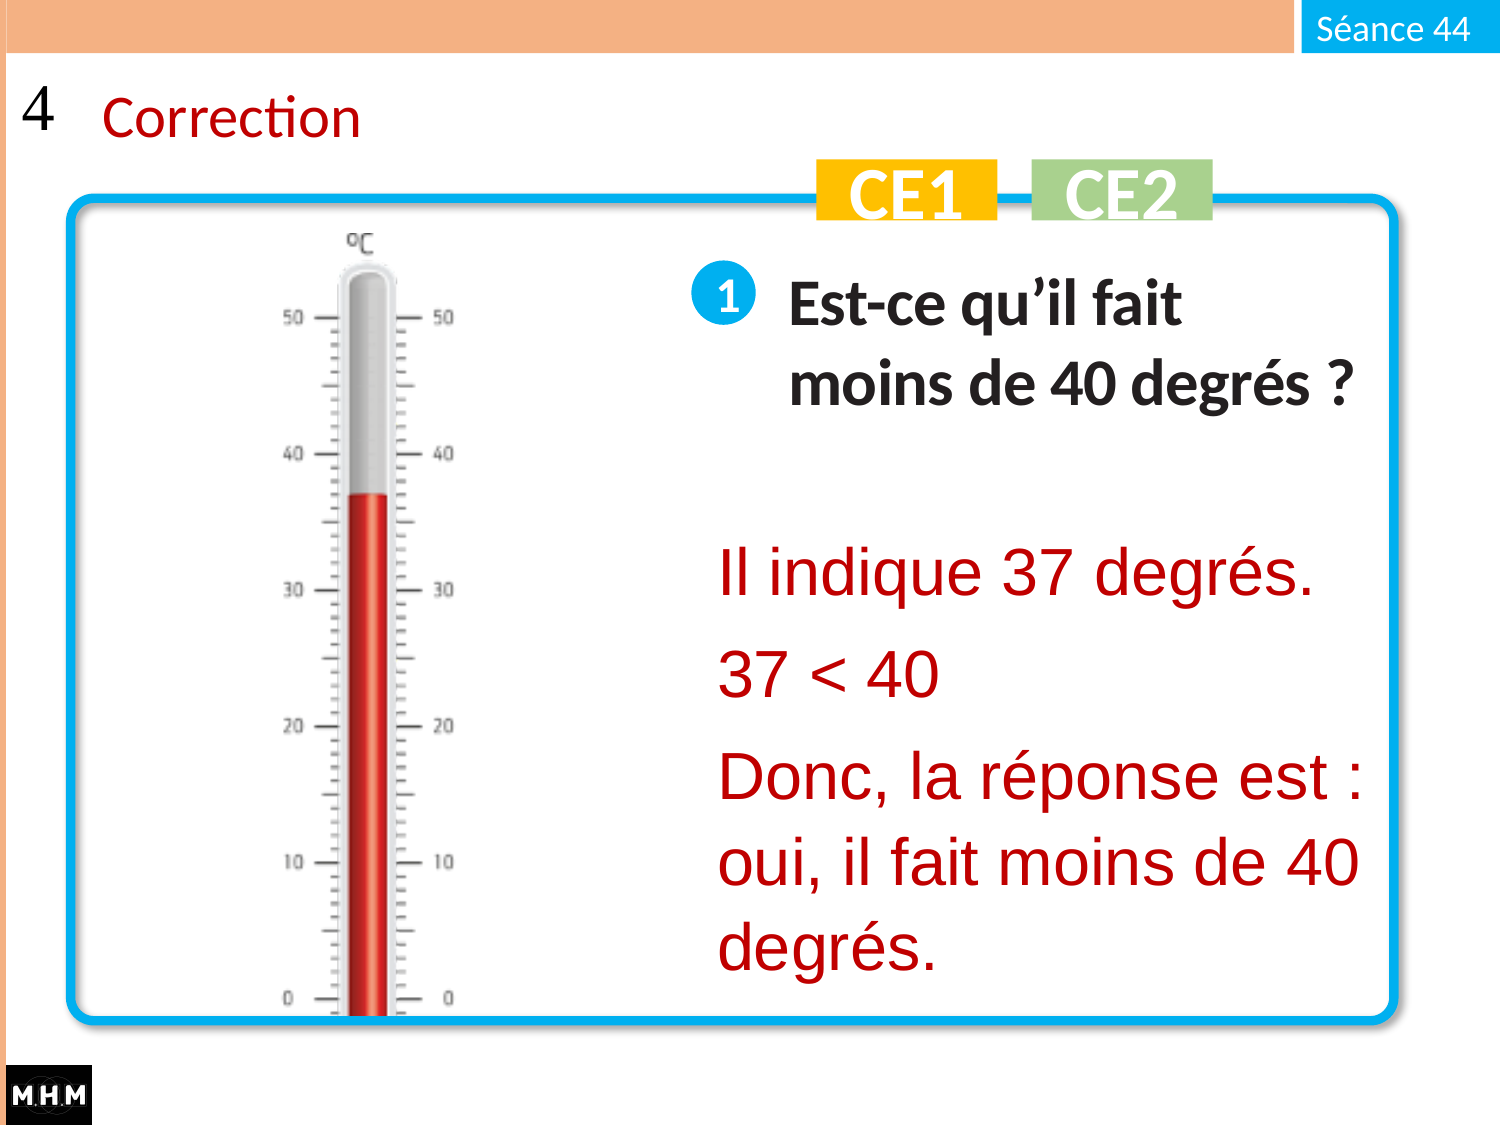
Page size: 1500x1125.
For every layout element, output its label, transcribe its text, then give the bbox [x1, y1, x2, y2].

text_box CE2 [1031, 158, 1214, 221]
text_box Est-ce qu’il fait moins de 40 degrés ? [773, 597, 1377, 861]
text_box [69, 197, 1395, 1022]
text_box Est-ce qu’il fait moins de 40 degrés ? [773, 251, 1377, 515]
picture [87, 233, 651, 1015]
text_box CE1 [815, 158, 998, 221]
title Correction [87, 32, 1382, 158]
text_box 1 [690, 259, 757, 326]
picture [6, 1065, 92, 1125]
text_box Il indique 37 degrés. 37 < 40 Donc, la réponse est : oui, il fait moins de 40 degrés. [702, 515, 1386, 597]
